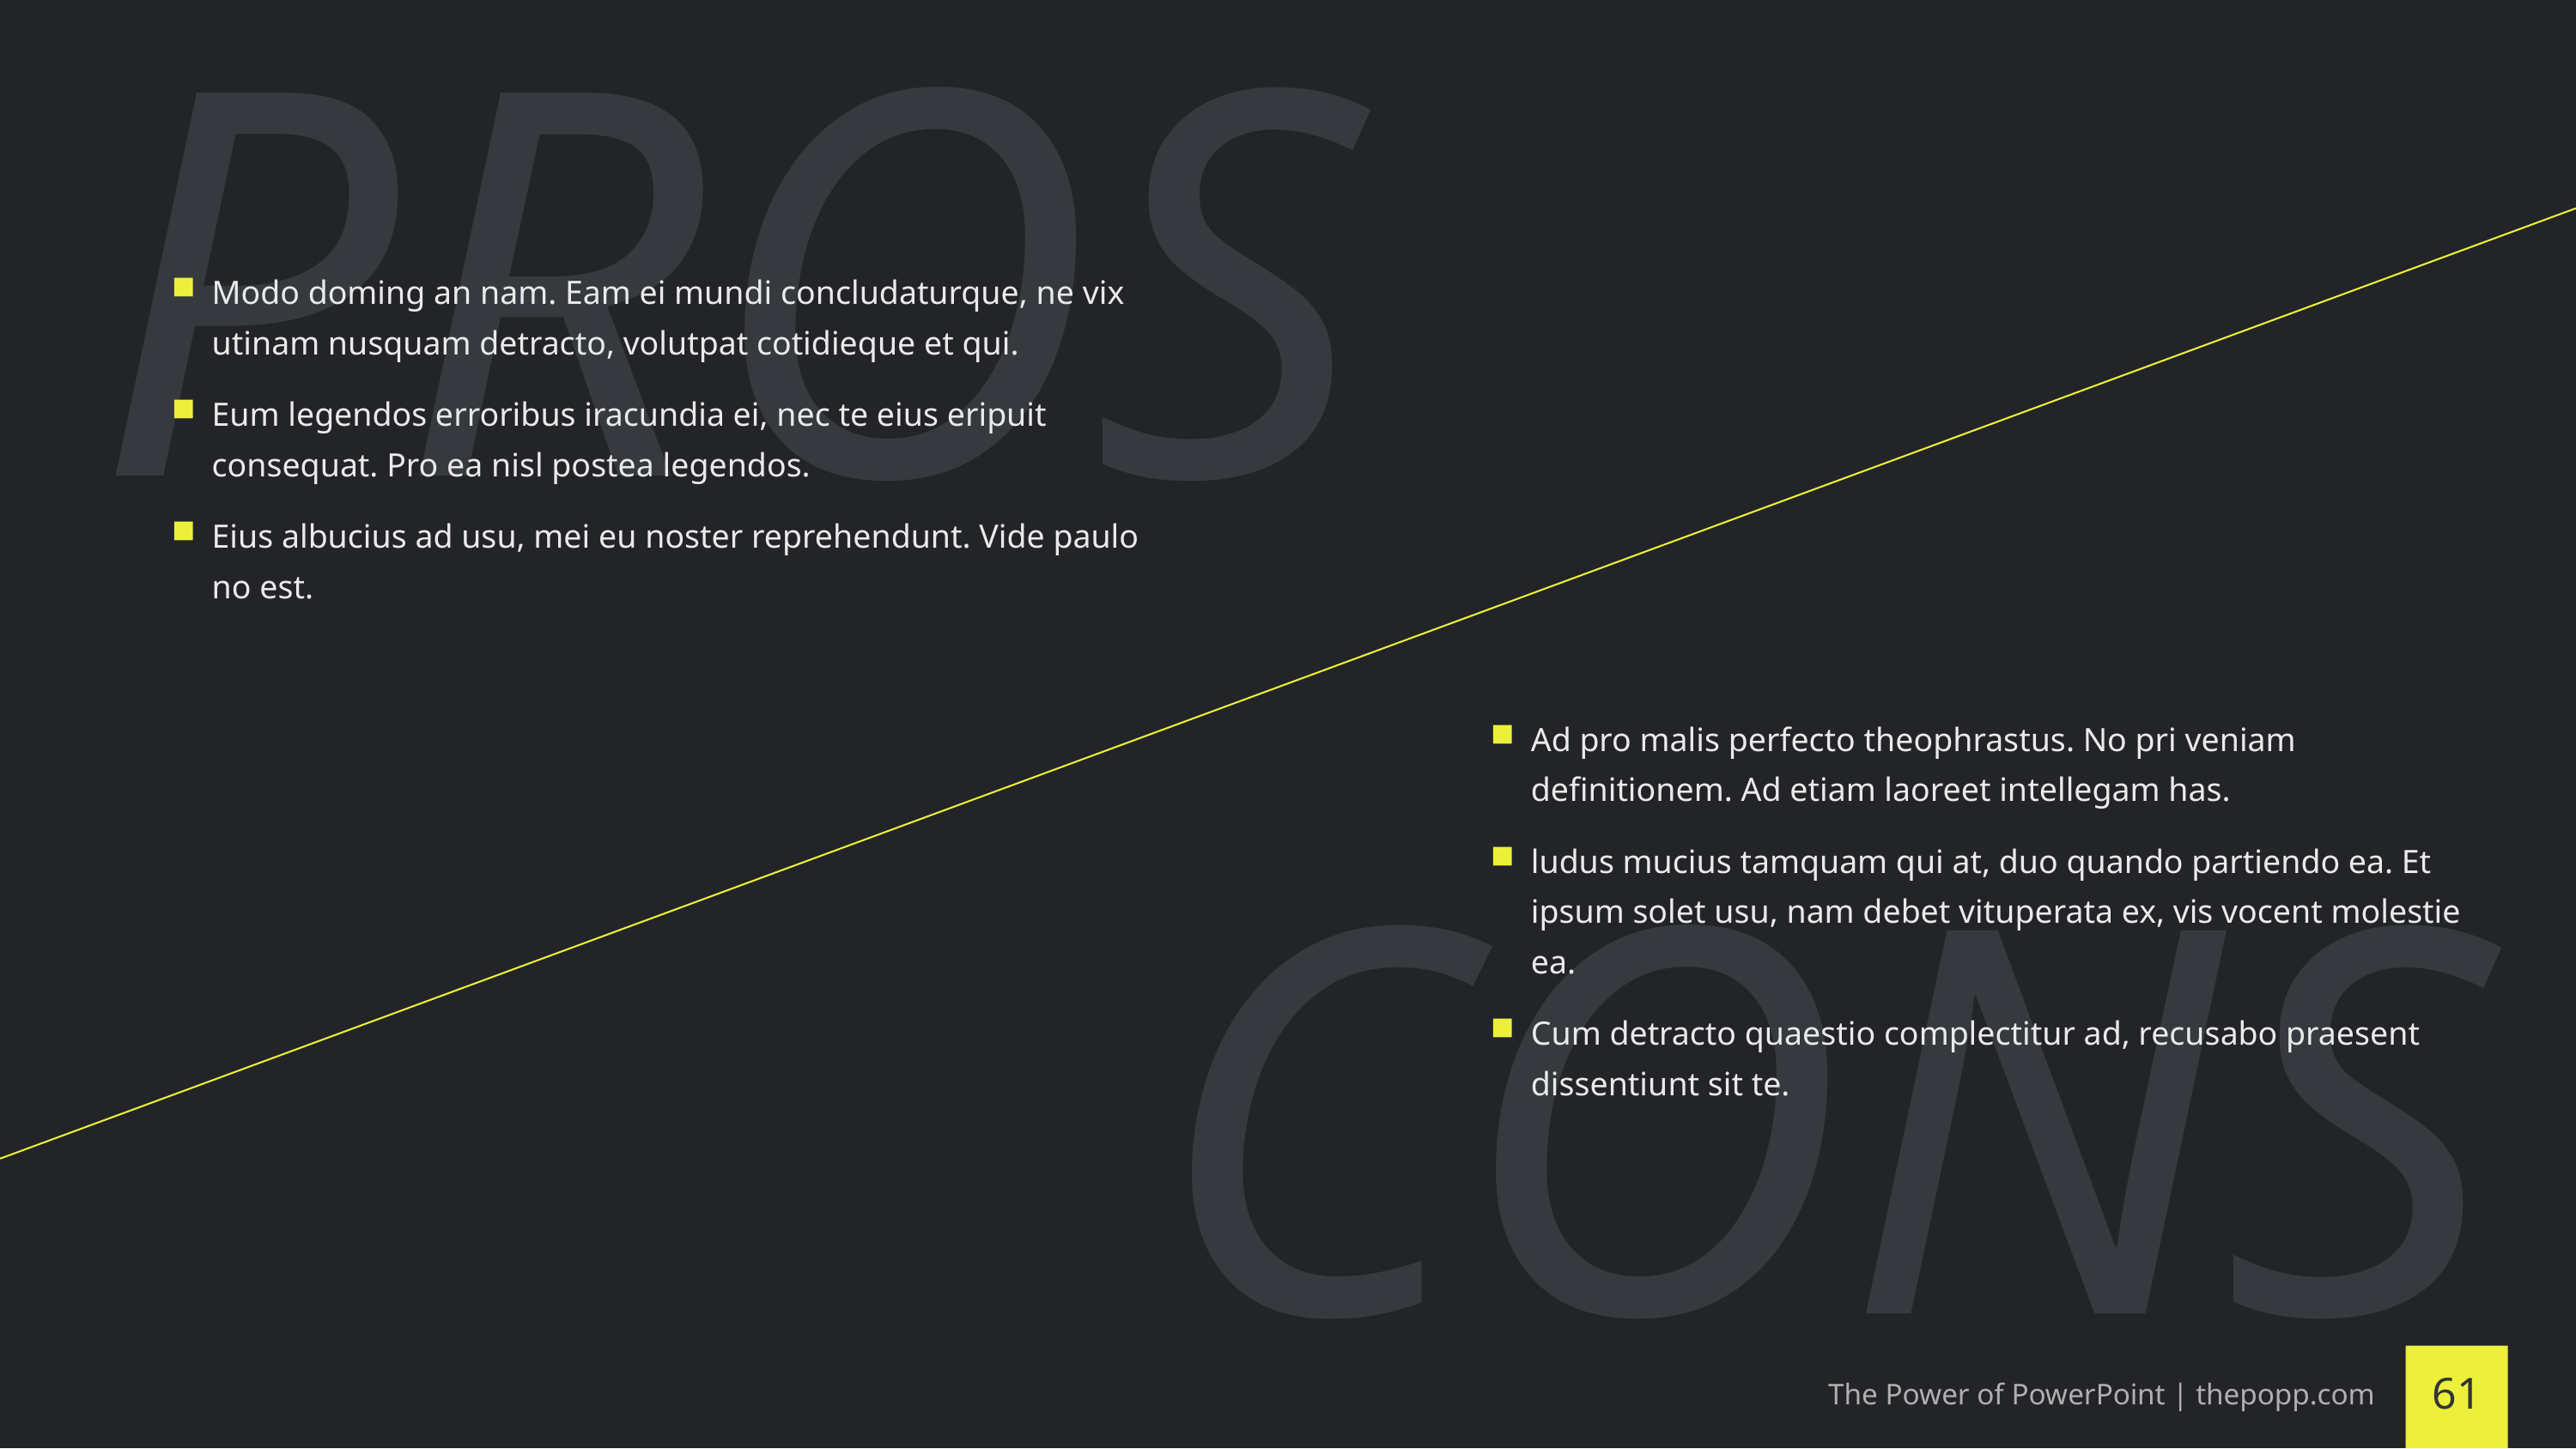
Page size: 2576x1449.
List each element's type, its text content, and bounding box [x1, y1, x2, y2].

list Modo doming an nam. Eam ei mundi concludaturque, ne vix utinam nusquam detracto, volutpat cotidieque et qui. Eum legendos erroribus iracundia ei, nec te eius eripuit consequat. Pro ea nisl postea legendos. Eius albucius ad usu, mei eu noster reprehendunt. Vide paulo no est. [158, 254, 1190, 628]
list Ad pro malis perfecto theophrastus. No pri veniam definitionem. Ad etiam laoreet intellegam has. ludus mucius tamquam qui at, duo quando partiendo ea. Et ipsum solet usu, nam debet vituperata ex, vis vocent molestie ea. Cum detracto quaestio complectitur ad, recusabo praesent dissentiunt sit te. [1477, 735, 2509, 1109]
slide_number 61 [2404, 1356, 2509, 1434]
footer The Power of PowerPoint | thepopp.com [1519, 1356, 2389, 1434]
